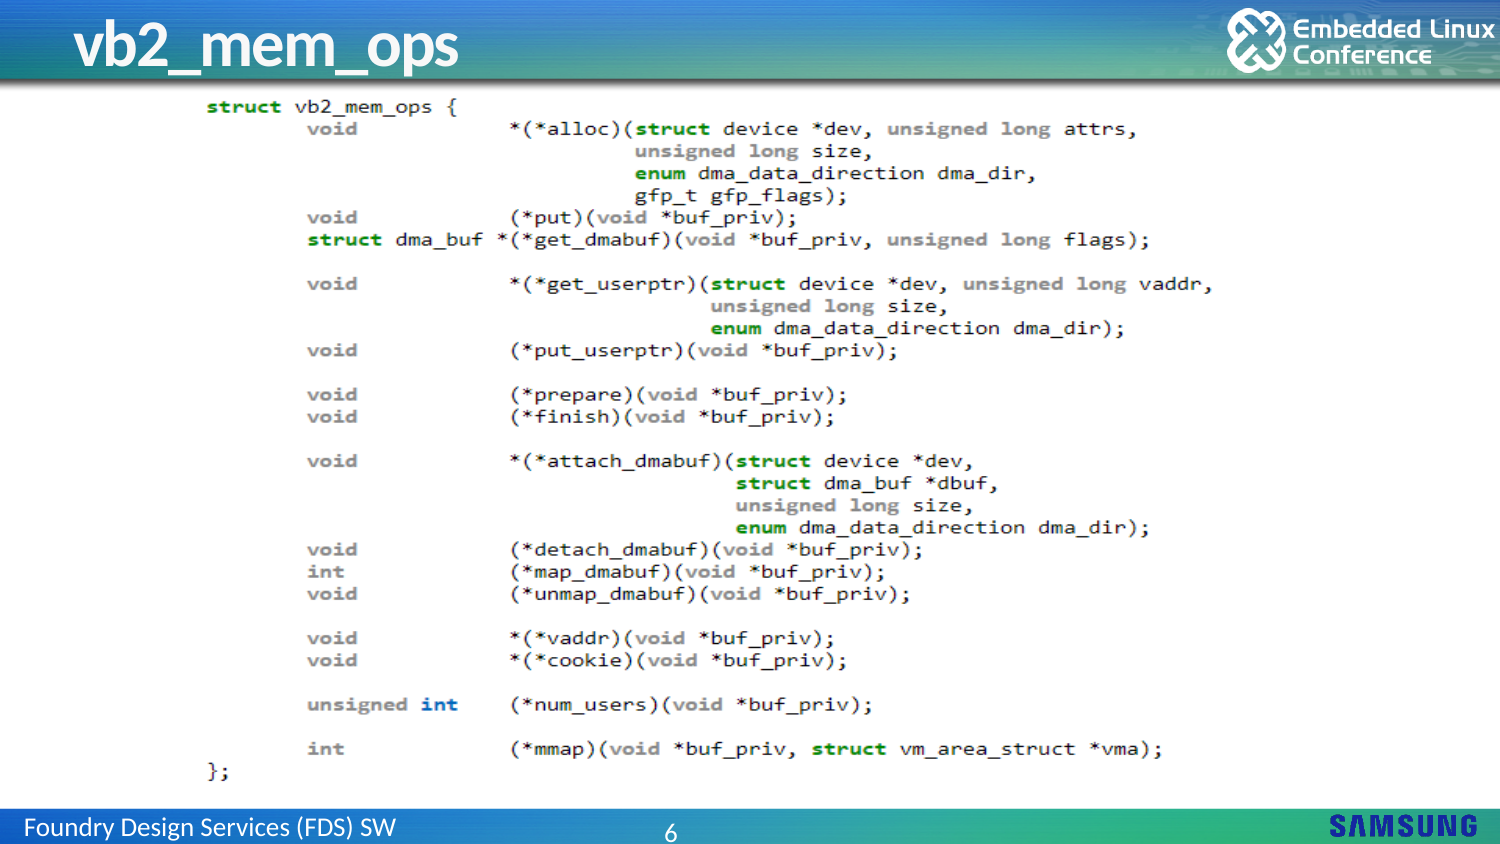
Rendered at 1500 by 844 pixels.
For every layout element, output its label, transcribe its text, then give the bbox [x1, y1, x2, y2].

title vb2_mem_ops [58, 1, 1430, 78]
picture [0, 0, 1500, 844]
